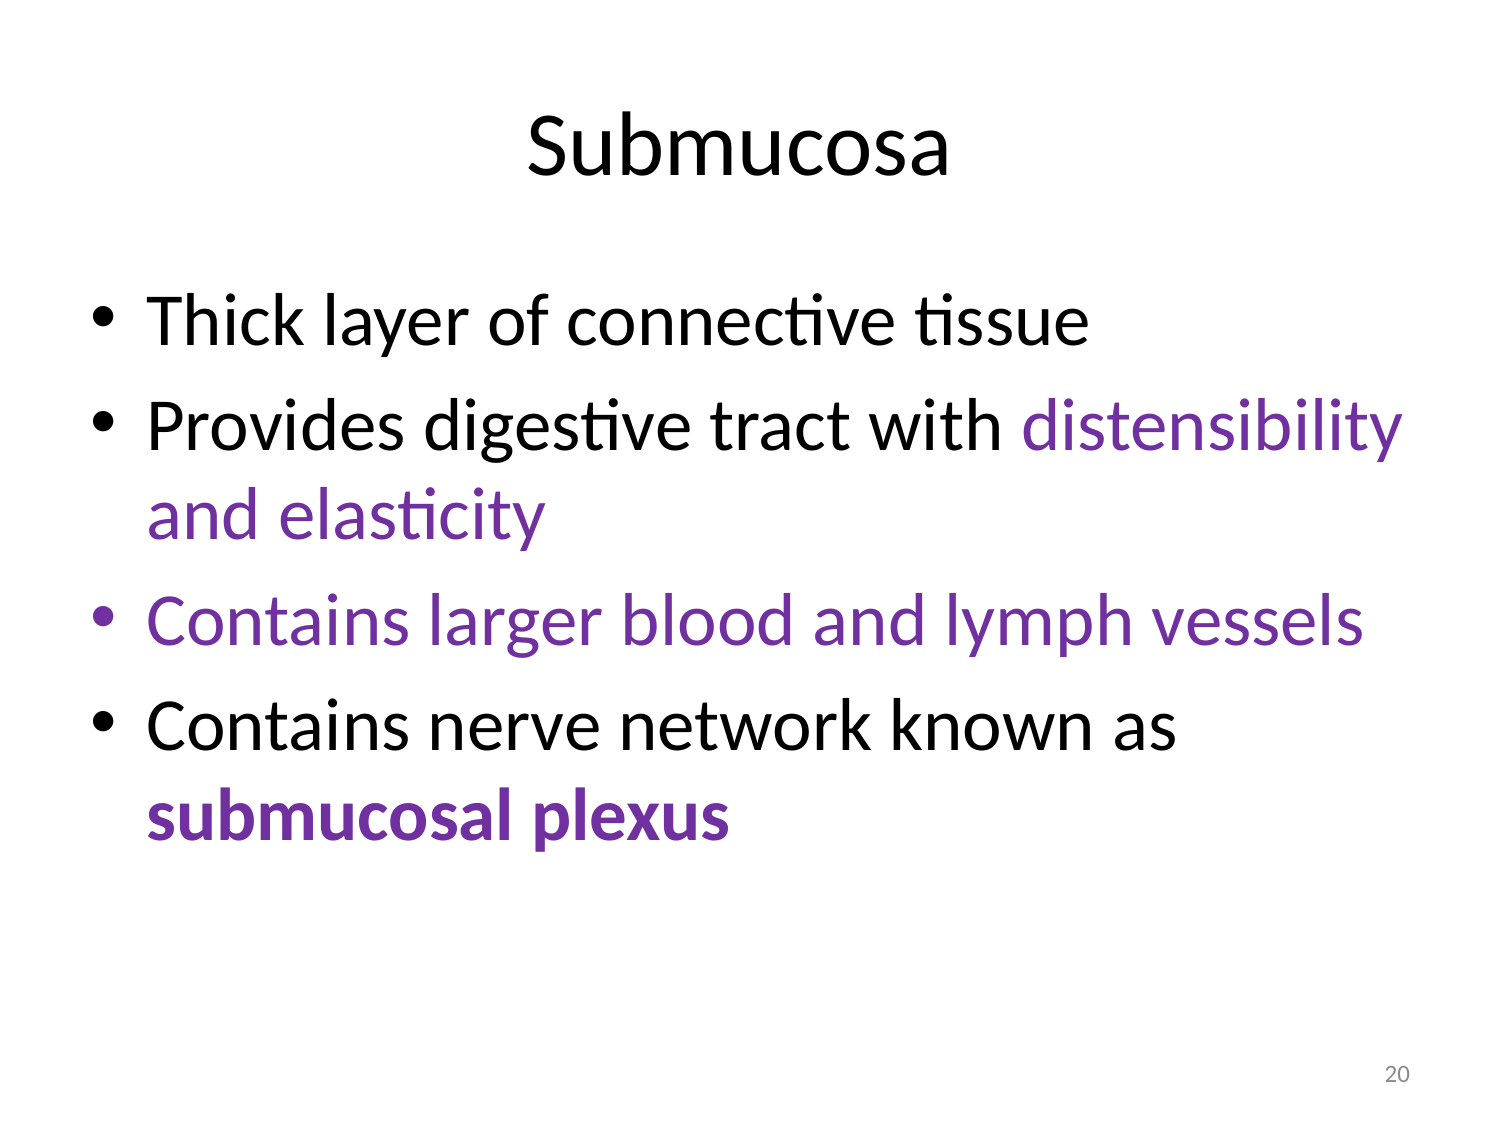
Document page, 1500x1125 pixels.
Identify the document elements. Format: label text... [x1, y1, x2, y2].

title Submucosa [75, 45, 1425, 233]
list Thick layer of connective tissue Provides digestive tract with distensibility and elasticity Contains larger blood and lymph vessels Contains nerve network known as submucosal plexus [75, 262, 1425, 1005]
slide_number 20 [1074, 1042, 1425, 1103]
